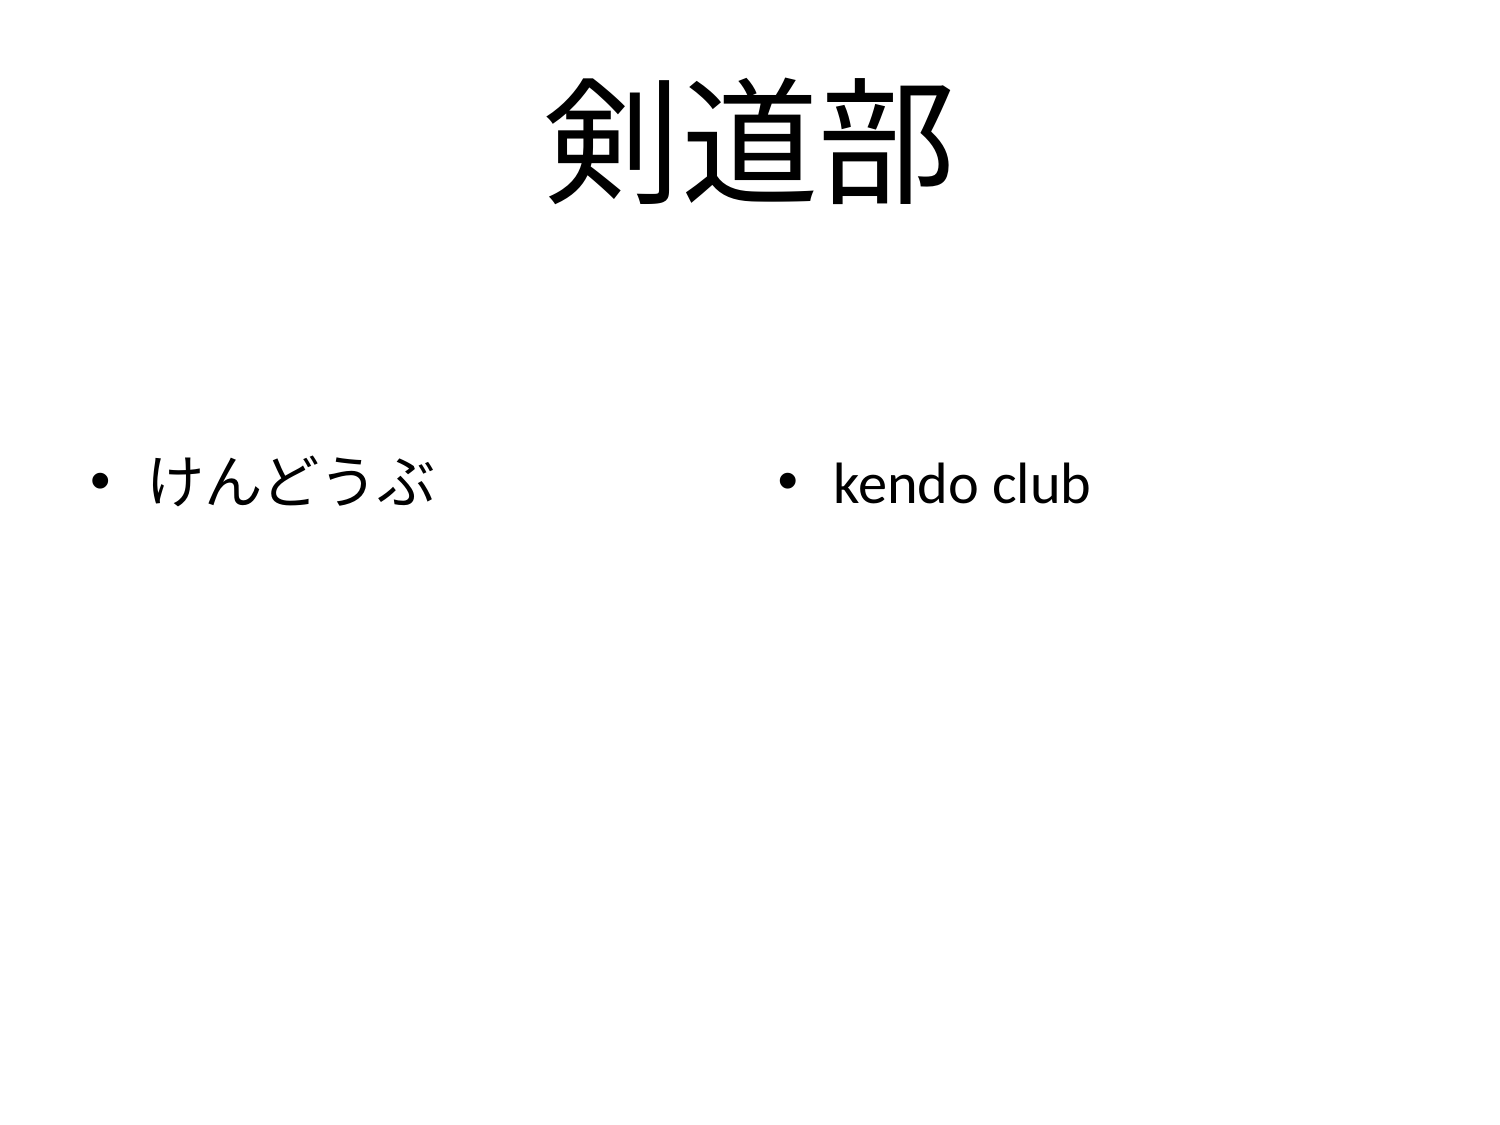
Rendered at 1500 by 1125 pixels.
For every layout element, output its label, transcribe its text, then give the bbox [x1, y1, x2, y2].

list kendo club [762, 437, 1426, 1006]
title 剣道部 [74, 44, 1426, 233]
list けんどうぶ [74, 437, 738, 1006]
